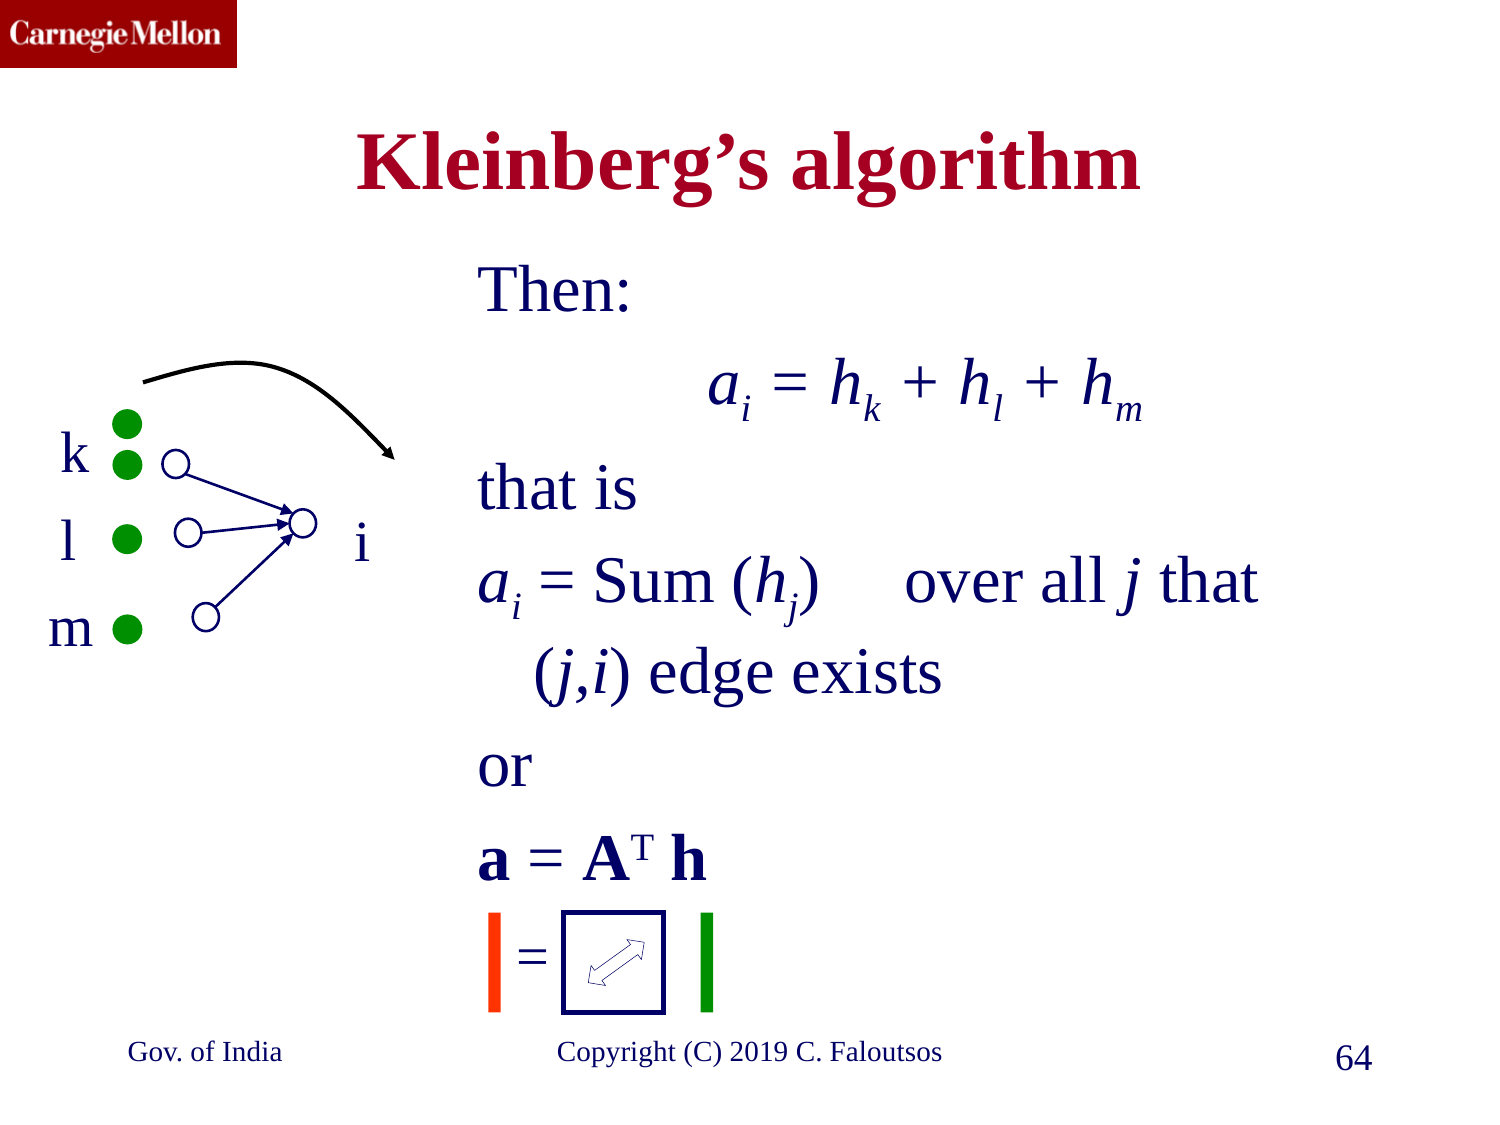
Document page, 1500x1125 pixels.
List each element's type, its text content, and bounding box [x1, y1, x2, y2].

text_box k [45, 406, 104, 492]
text_box [192, 603, 219, 632]
text_box i [339, 495, 386, 580]
text_box [142, 362, 395, 460]
text_box [162, 449, 190, 479]
slide_number 64 [1074, 1024, 1388, 1101]
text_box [184, 474, 294, 513]
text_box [201, 523, 289, 534]
title Kleinberg’s algorithm [112, 99, 1388, 213]
text_box [291, 509, 317, 538]
text_box [112, 409, 143, 440]
slide_number Gov. of India [112, 1024, 426, 1101]
text_box [174, 519, 200, 547]
footer Copyright (C) 2019 C. Faloutsos [512, 1024, 988, 1101]
text_box m [33, 580, 109, 666]
list Then: ai = hk + hl + hm that is ai = Sum (hj) over all j that (j,i) edge exists or a = AT h [462, 237, 1388, 1001]
text_box [112, 614, 143, 645]
text_box [112, 524, 143, 555]
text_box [215, 534, 294, 607]
text_box [112, 449, 143, 480]
picture [0, 0, 237, 68]
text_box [488, 910, 714, 1013]
text_box l [45, 494, 92, 580]
